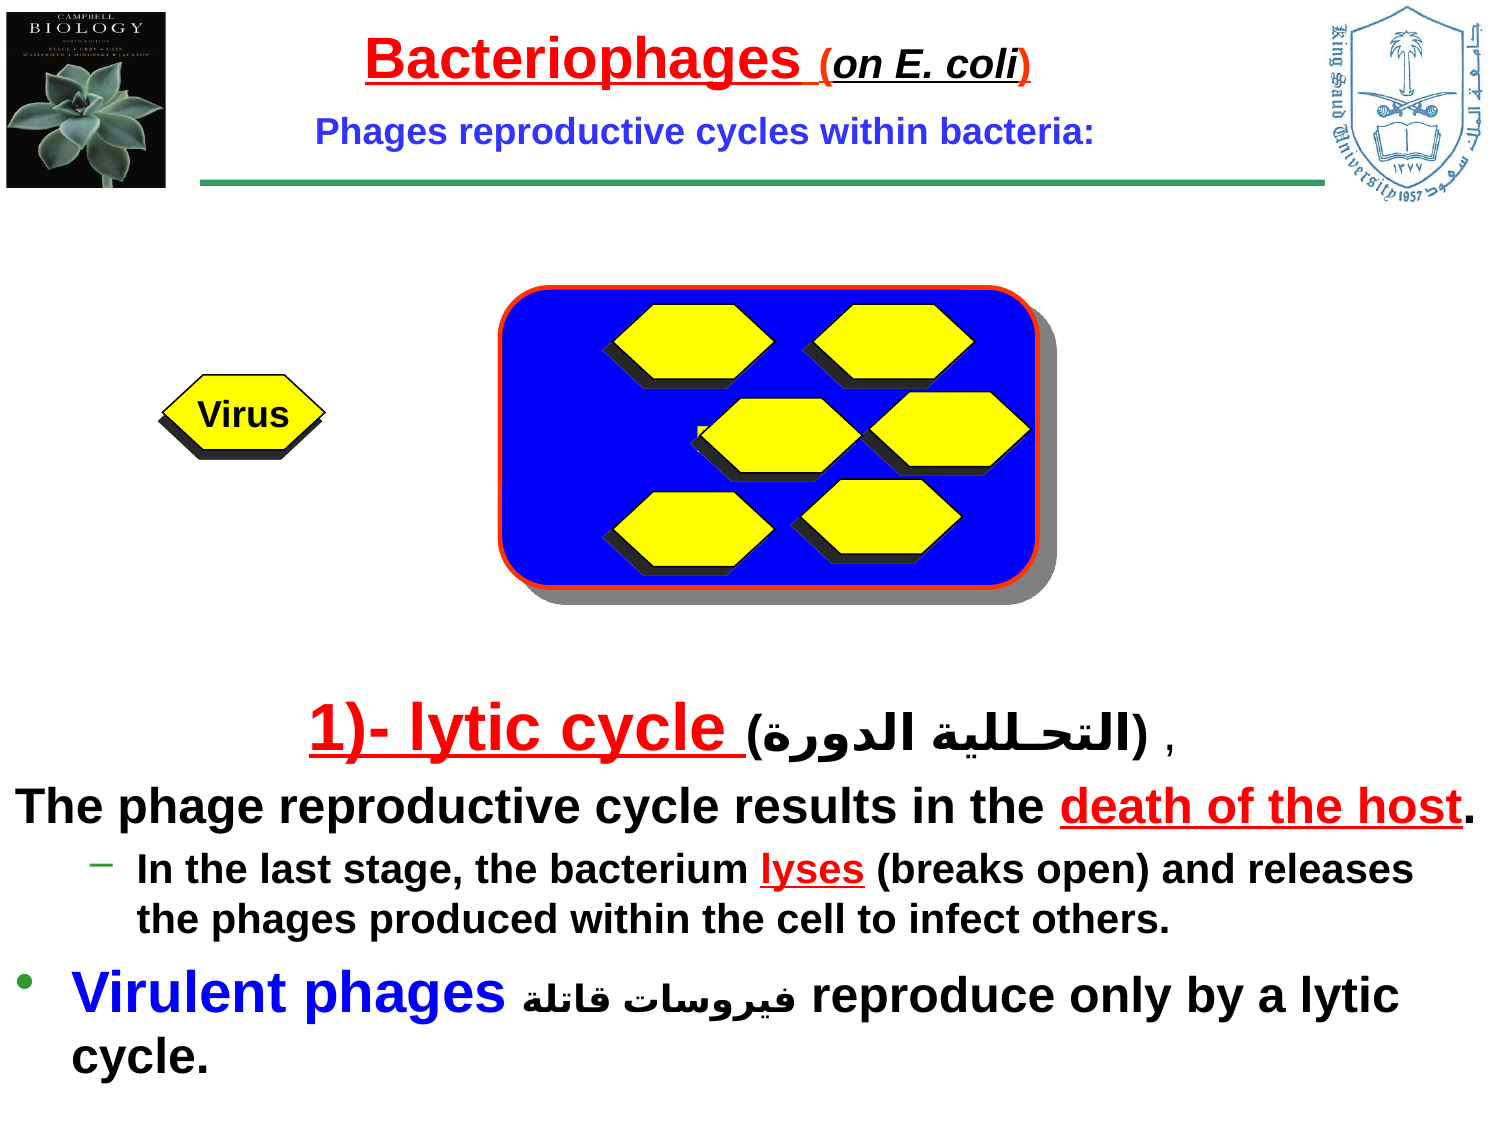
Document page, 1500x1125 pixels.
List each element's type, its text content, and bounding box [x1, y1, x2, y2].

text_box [5, 0, 1488, 209]
text_box Bacteria [499, 287, 1023, 588]
text_box 1)- lytic cycle (التحـللية الدورة) , The phage reproductive cycle results in the death of the host. In the last stage, the bacterium lyses (breaks open) and releases the phages produced within the cell to infect others. Virulent phages فيروسات قاتلة reproduce only by a lytic cycle. [0, 676, 1500, 1091]
text_box Virus [162, 374, 325, 450]
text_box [612, 303, 1032, 567]
